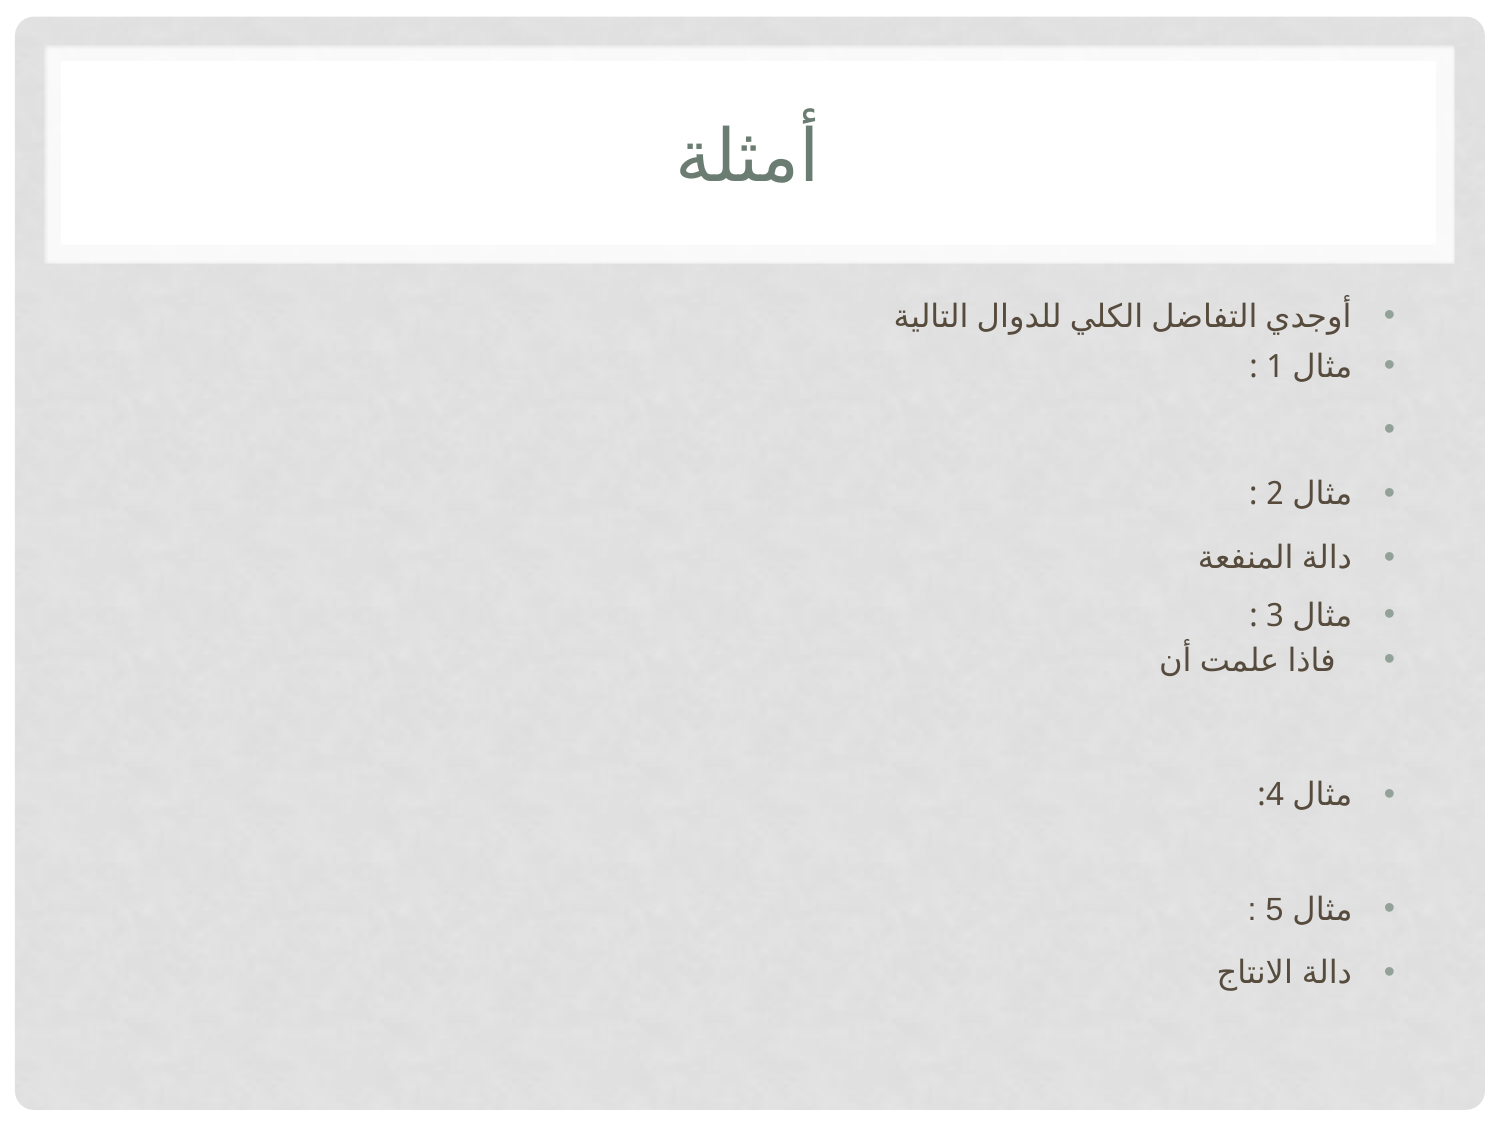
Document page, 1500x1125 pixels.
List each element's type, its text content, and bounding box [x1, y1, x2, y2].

title أمثلة [69, 66, 1425, 238]
